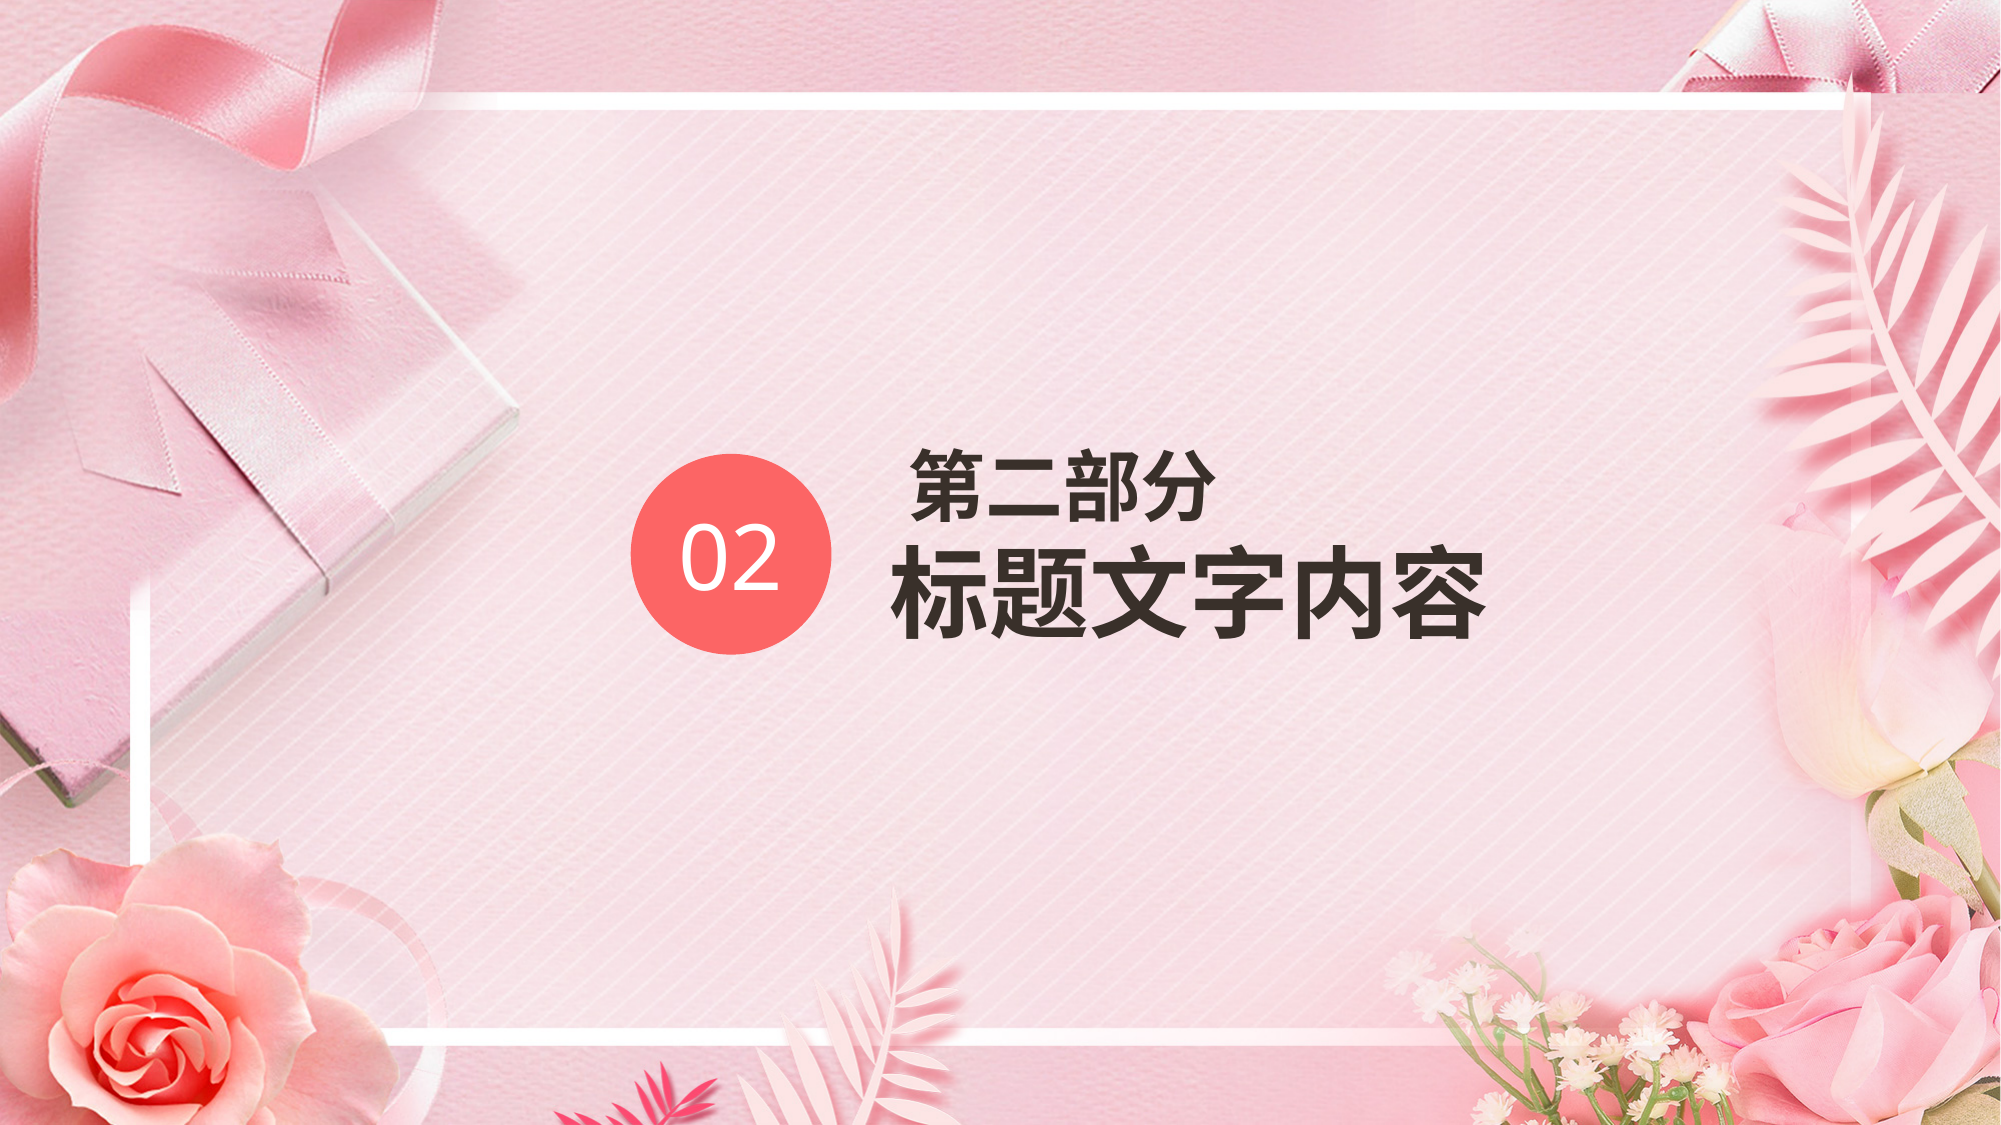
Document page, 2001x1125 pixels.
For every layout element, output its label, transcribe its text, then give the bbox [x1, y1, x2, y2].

picture [0, 0, 2001, 1125]
text_box [649, 616, 813, 657]
text_box [650, 451, 812, 491]
text_box 第二部分 标题文字内容 [875, 429, 1505, 658]
text_box 02 [630, 491, 832, 616]
